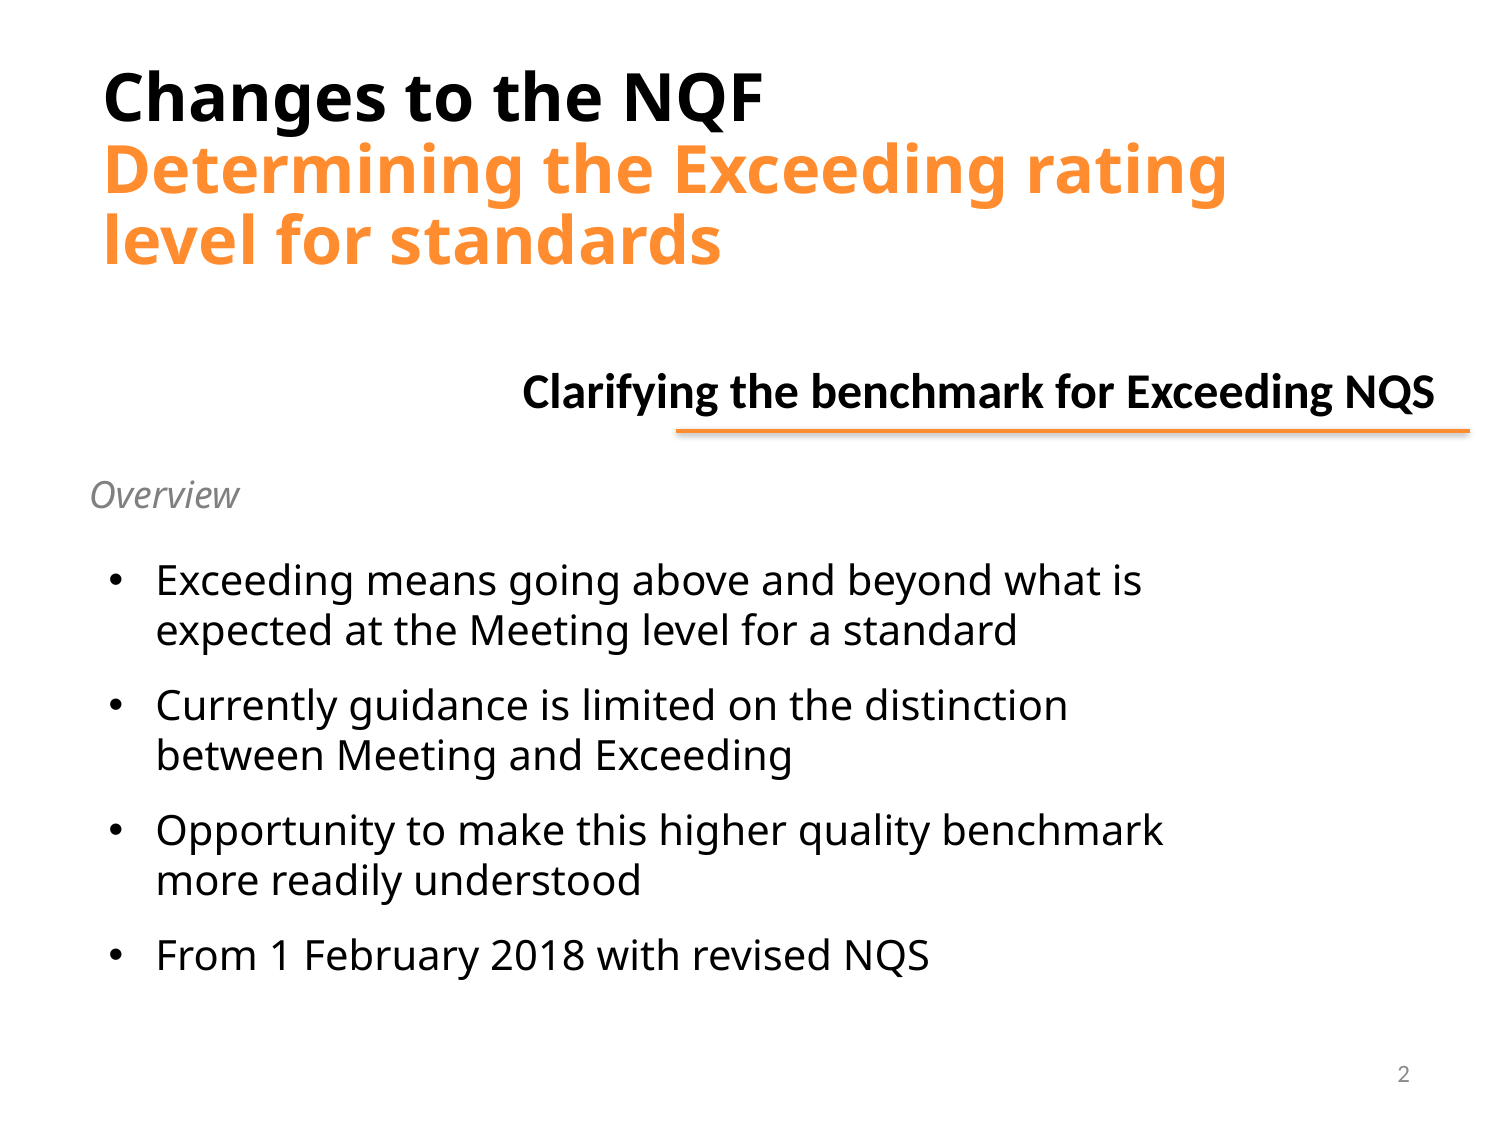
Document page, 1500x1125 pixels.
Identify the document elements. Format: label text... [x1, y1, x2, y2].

text_box Clarifying the benchmark for Exceeding NQS [508, 351, 1466, 427]
slide_number 2 [1074, 1042, 1425, 1103]
text_box Exceeding means going above and beyond what is expected at the Meeting level for a standard Currently guidance is limited on the distinction between Meeting and Exceeding Opportunity to make this higher quality benchmark more readily understood From 1 February 2018 with revised NQS [93, 546, 1225, 1062]
text_box Overview [74, 463, 280, 523]
text_box Changes to the NQF Determining the Exceeding rating level for standards [87, 56, 1333, 287]
